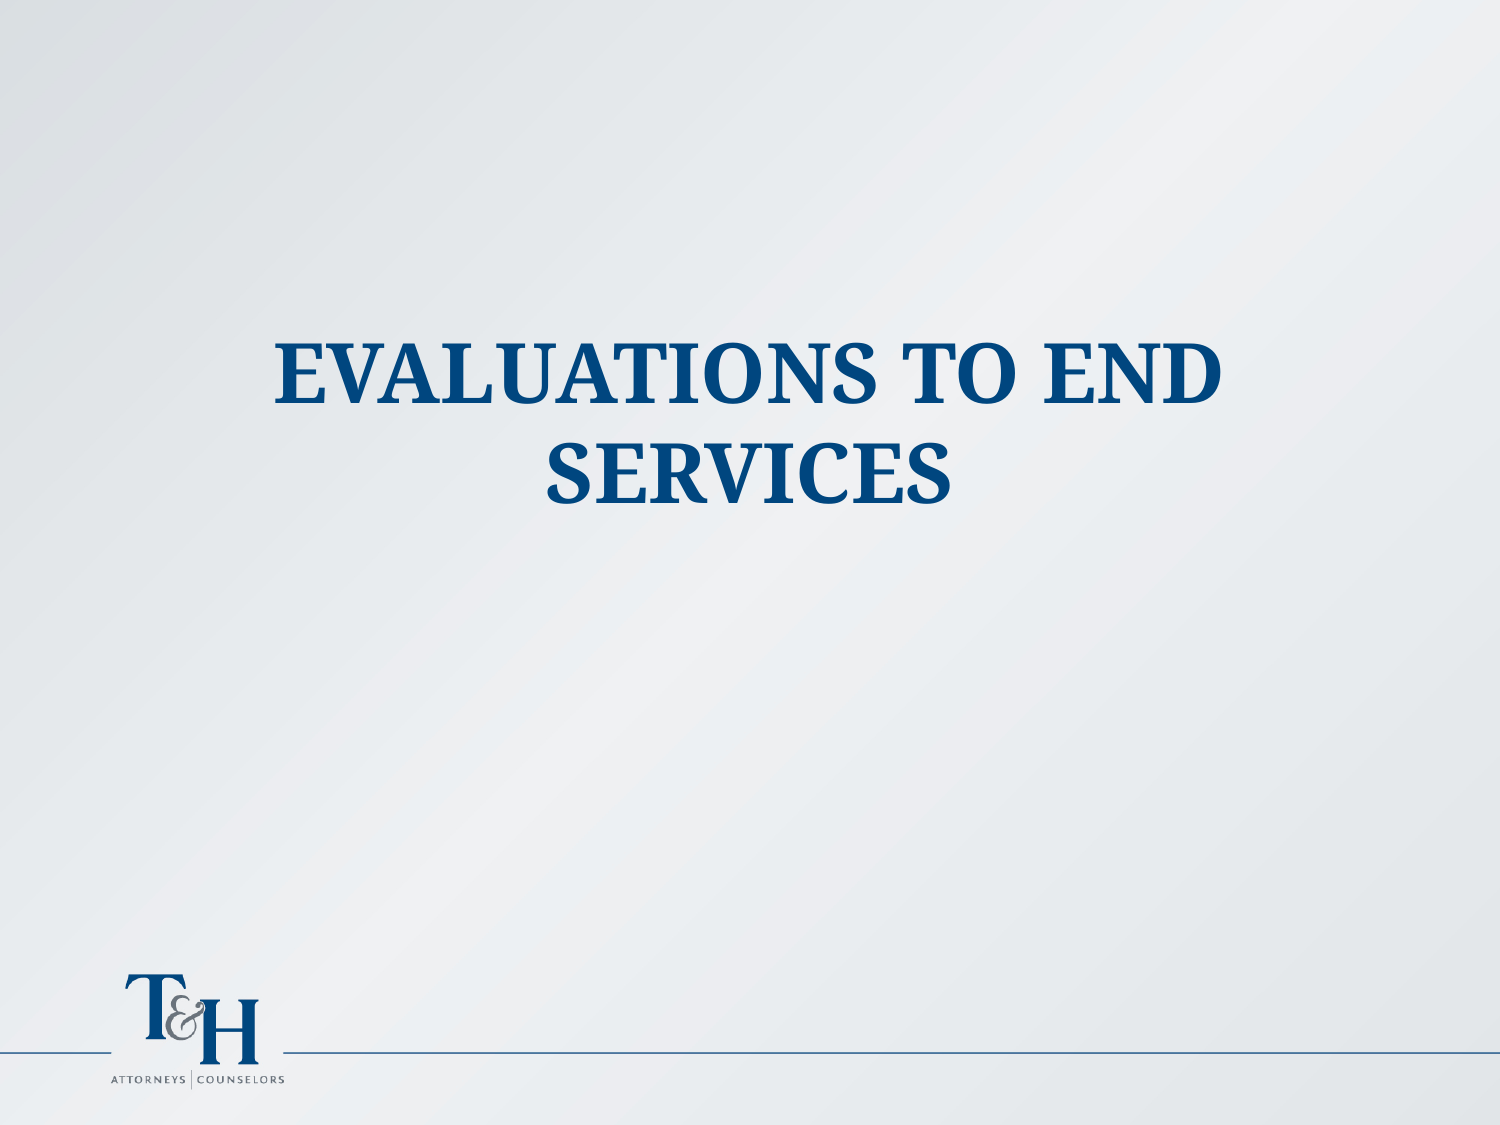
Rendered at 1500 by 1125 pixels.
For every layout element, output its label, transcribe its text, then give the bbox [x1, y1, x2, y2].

picture [0, 0, 1500, 1125]
title EVALUATIONS TO END SERVICES [112, 312, 1388, 530]
